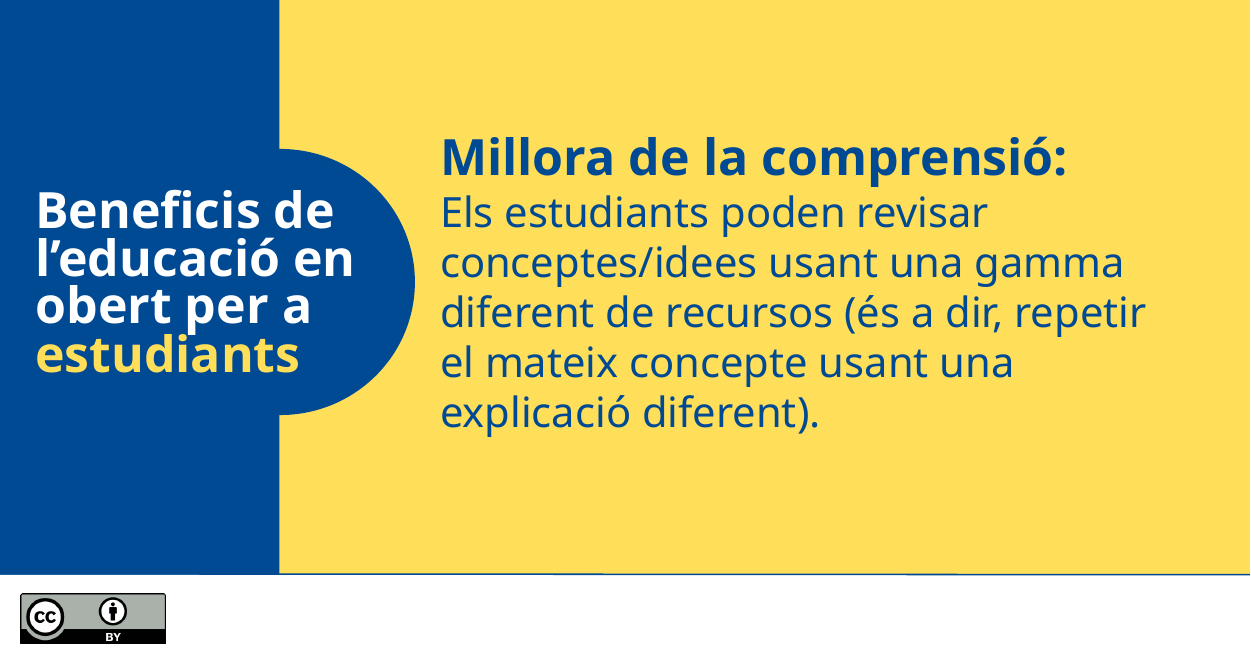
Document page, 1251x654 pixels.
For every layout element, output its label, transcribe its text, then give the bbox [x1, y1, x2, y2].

text_box Beneficis de l’educació en obert per a estudiants [20, 174, 403, 397]
text_box [0, 582, 1250, 654]
text_box [403, 227, 415, 337]
picture [20, 592, 166, 645]
text_box [0, 0, 280, 573]
text_box Millora de la comprensió: Els estudiants poden revisar conceptes/idees usant una gamma diferent de recursos (és a dir, repetir el mateix concepte usant una explicació diferent). [424, 110, 1176, 451]
text_box [201, 148, 359, 174]
text_box [212, 397, 348, 416]
